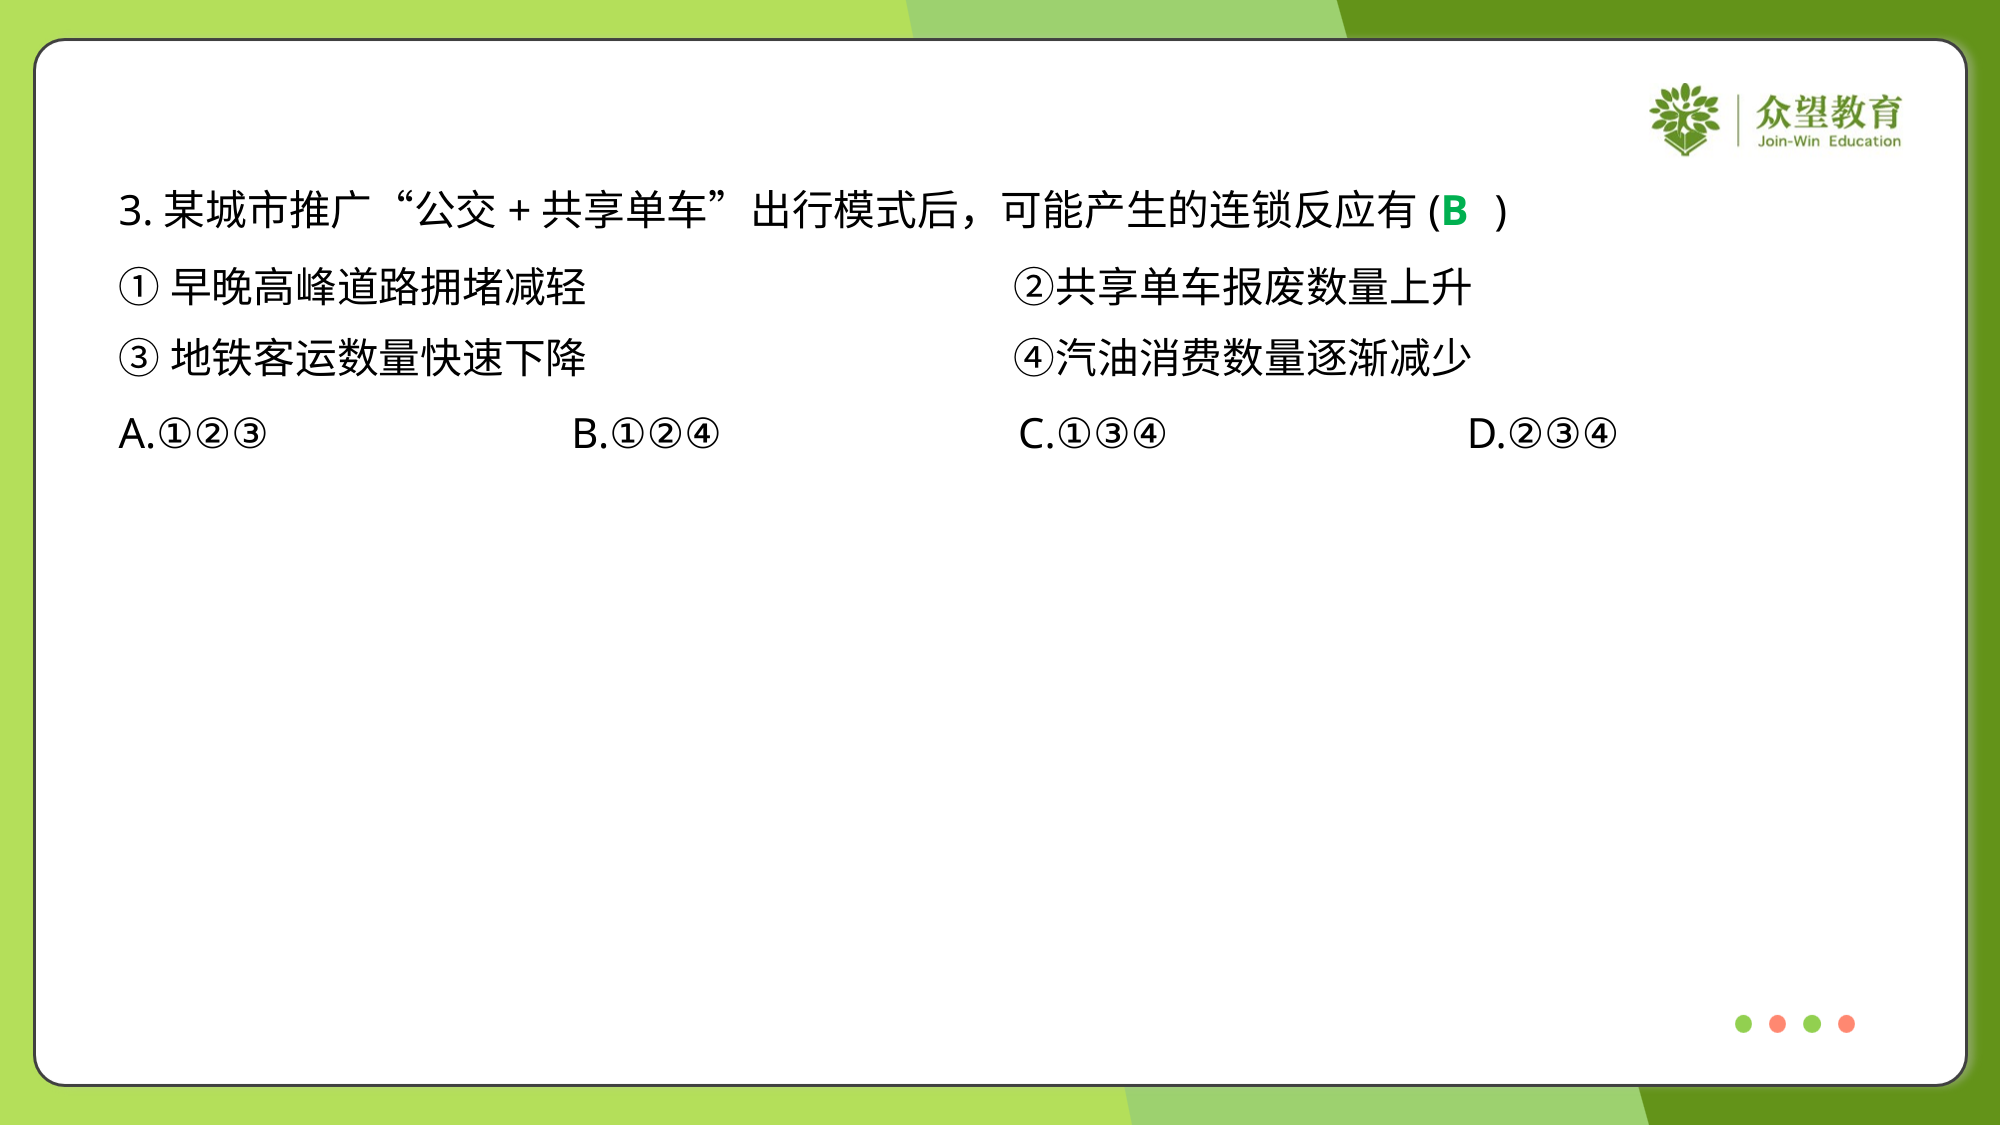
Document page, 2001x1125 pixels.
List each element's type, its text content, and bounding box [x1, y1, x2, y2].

text_box 3.某城市推广“公交+共享单车”出行模式后，可能产生的连锁反应有( ) [118, 158, 1425, 226]
text_box A.①②③ B.①②④ C.①③④ D.②③④ [118, 381, 1883, 448]
text_box B [1425, 158, 1484, 226]
text_box ①早晚高峰道路拥堵减轻 ②共享单车报废数量上升 ③地铁客运数量快速下降 ④汽油消费数量逐渐减少 [118, 235, 1883, 374]
picture [0, 0, 2000, 1125]
text_box 3.某城市推广“公交+共享单车”出行模式后，可能产生的连锁反应有( ) [1484, 158, 1883, 226]
